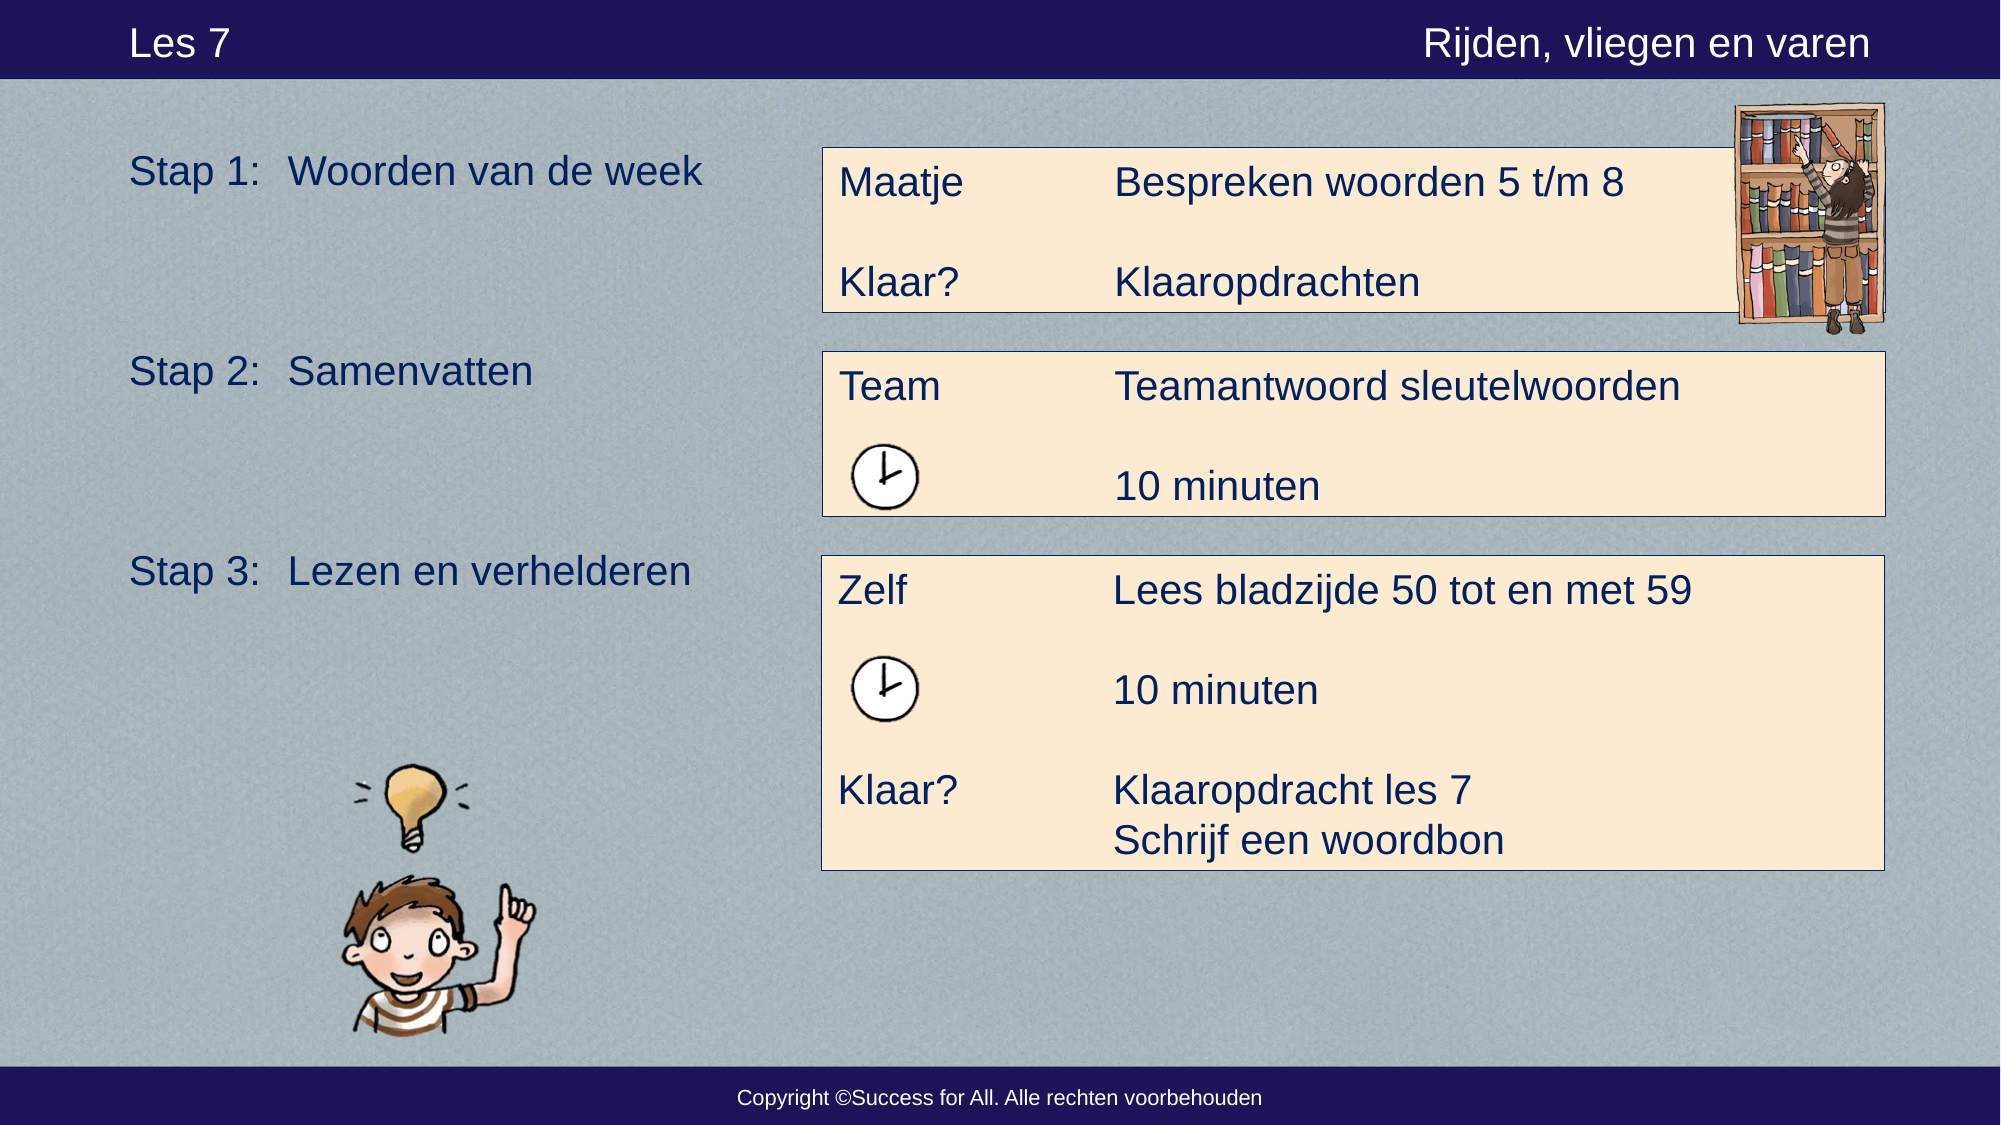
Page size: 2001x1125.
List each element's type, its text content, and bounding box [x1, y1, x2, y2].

picture [0, 0, 2001, 1125]
text_box Maatje Bespreken woorden 5 t/m 8 Klaar? Klaaropdrachten [822, 147, 1718, 313]
text_box Team Teamantwoord sleutelwoorden 10 minuten [822, 351, 1886, 517]
text_box Les 7 [114, 8, 354, 73]
text_box Zelf Lees bladzijde 50 tot en met 59 10 minuten Klaar? Klaaropdracht les 7 Schrijf een woordbon [821, 555, 1885, 871]
text_box Rijden, vliegen en varen [999, 8, 1886, 73]
text_box Stap 1: Woorden van de week Stap 2: Samenvatten Stap 3: Lezen en verhelderen [114, 136, 907, 652]
text_box Copyright ©Success for All. Alle rechten voorbehouden [0, 1076, 2000, 1125]
